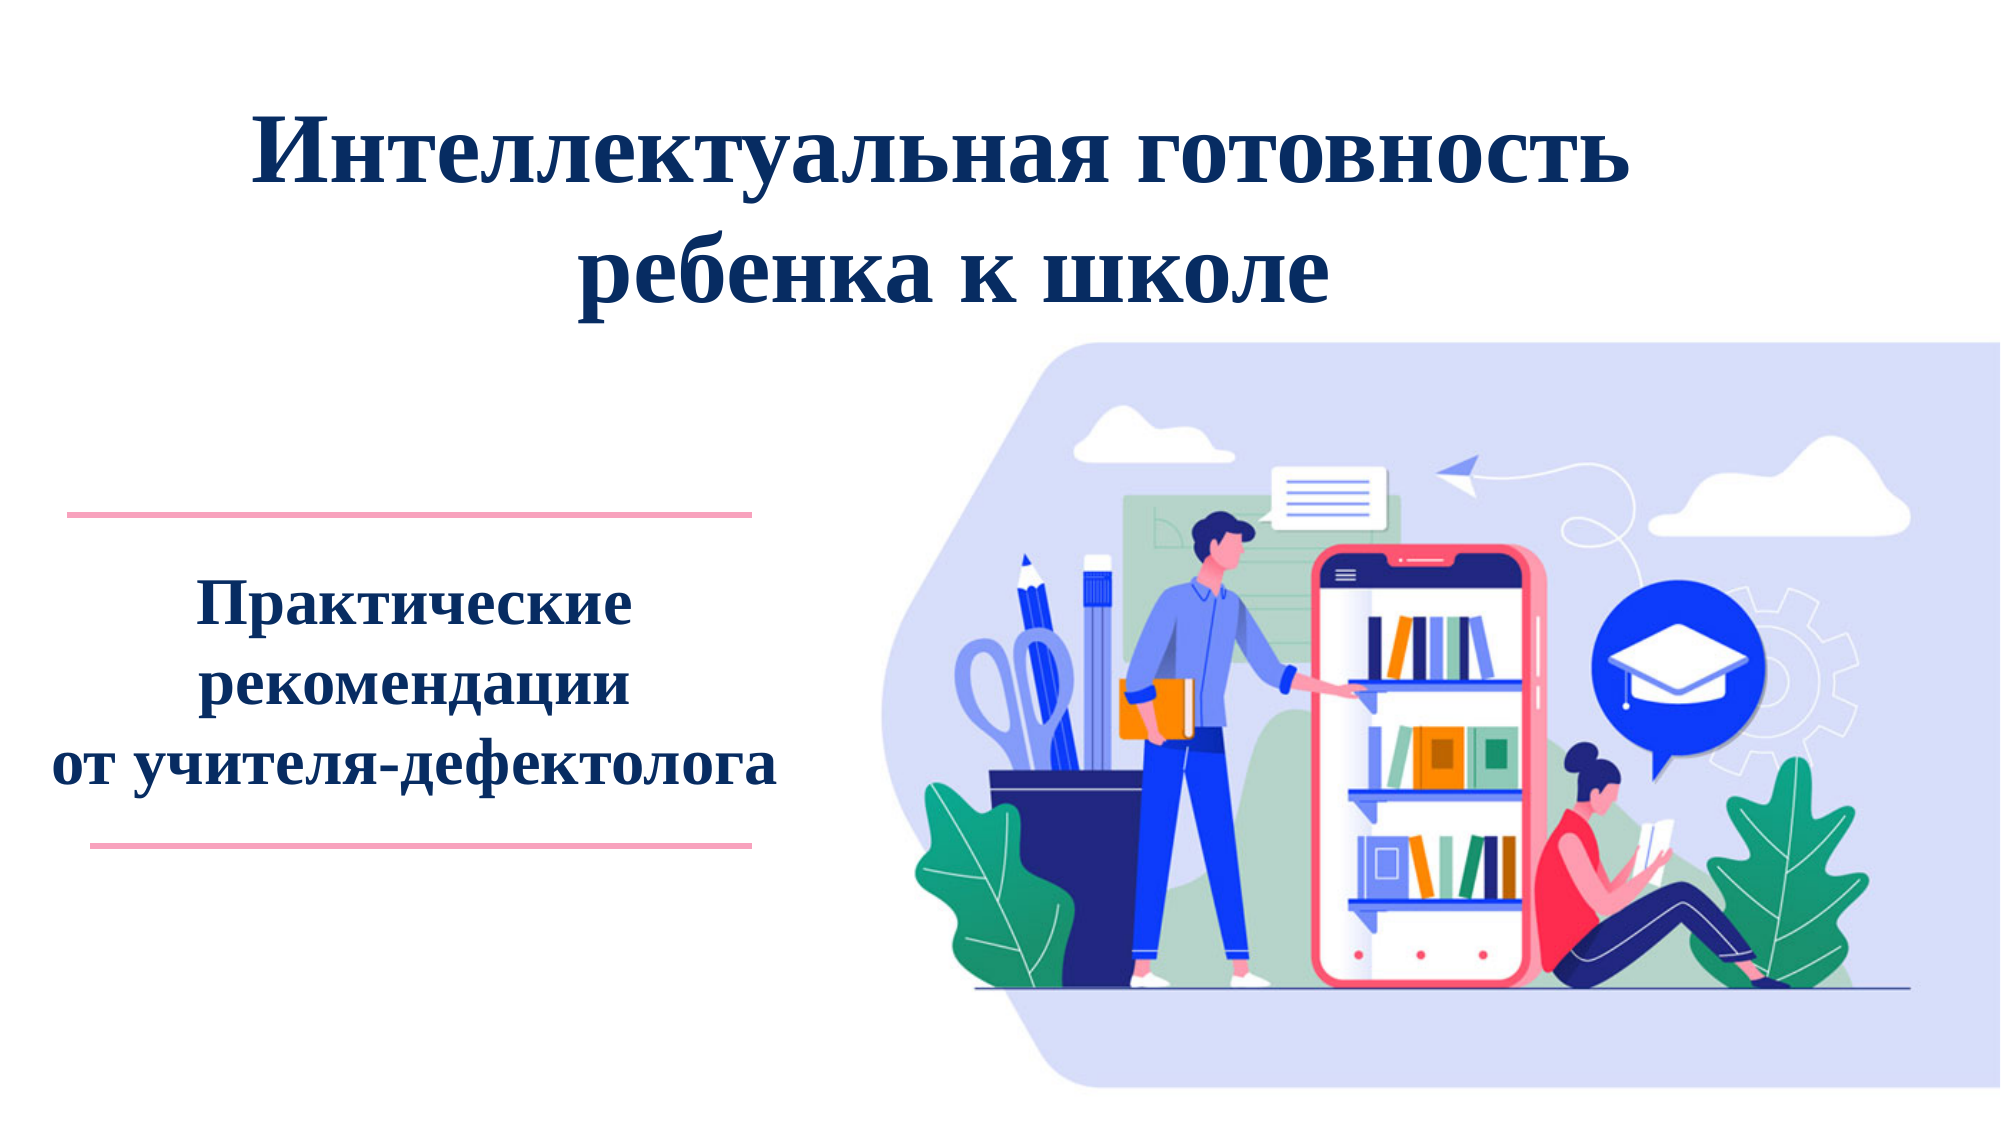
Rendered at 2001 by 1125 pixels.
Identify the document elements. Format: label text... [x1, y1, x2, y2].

text_box Практические рекомендации от учителя-дефектолога [0, 550, 847, 806]
picture [0, 0, 2001, 1125]
text_box Интеллектуальная готовность ребенка к школе [0, 0, 1910, 411]
